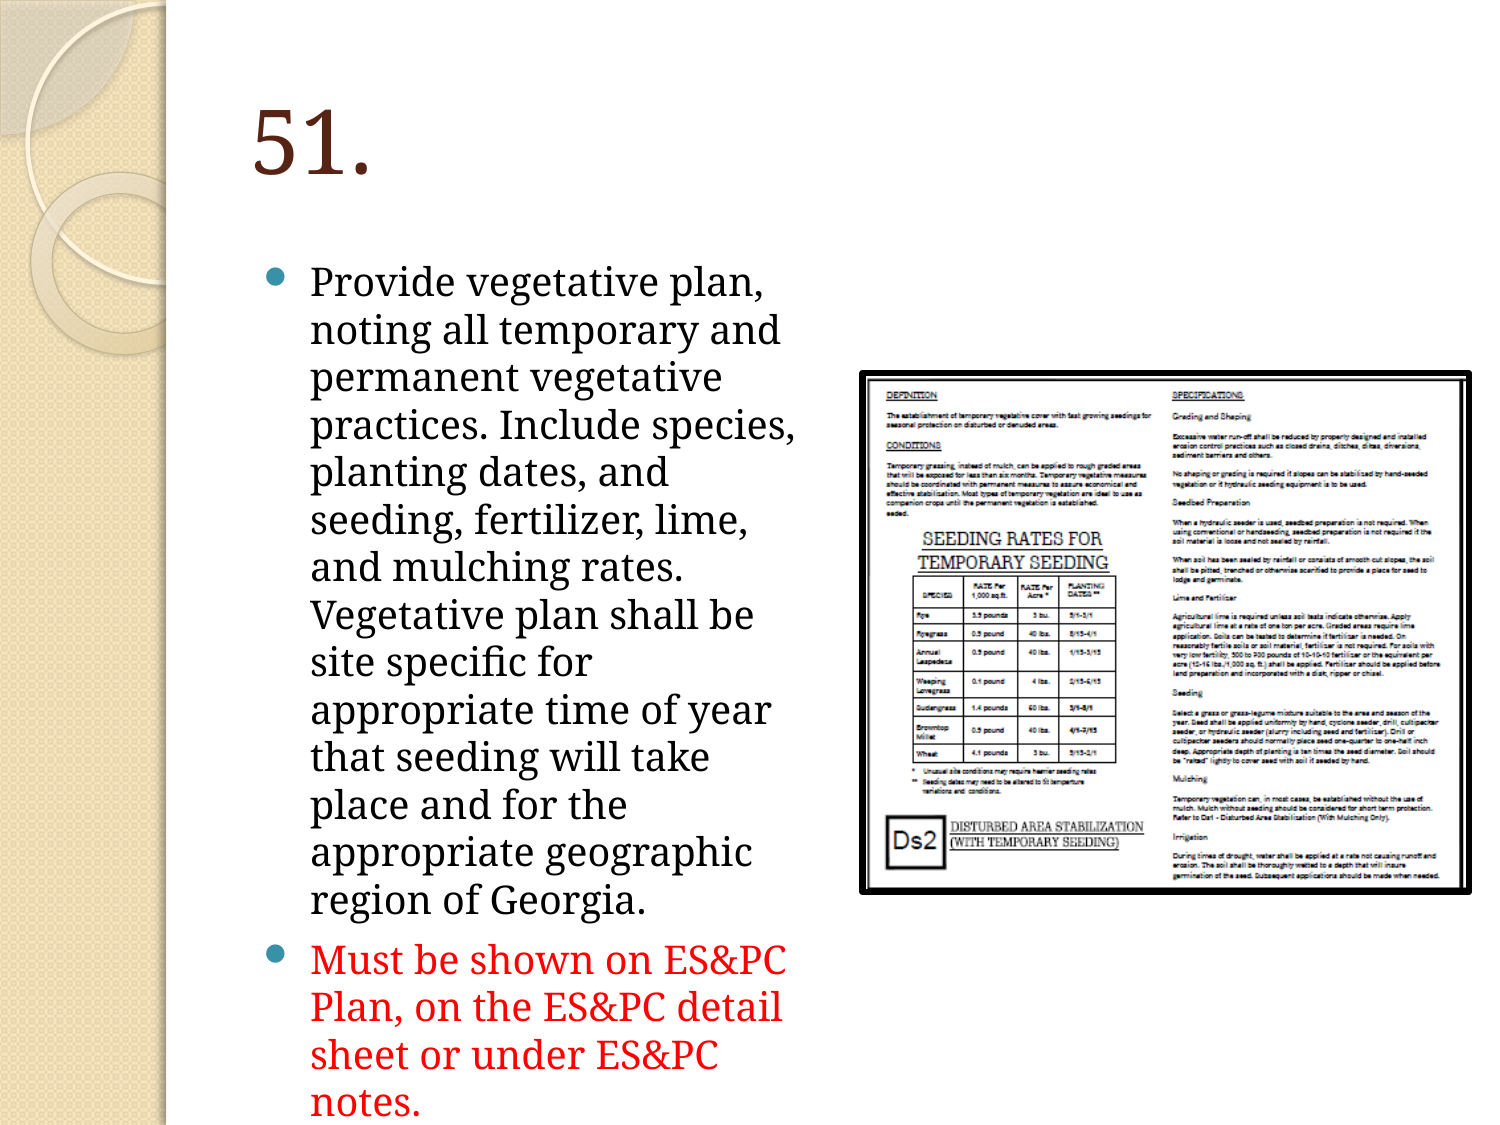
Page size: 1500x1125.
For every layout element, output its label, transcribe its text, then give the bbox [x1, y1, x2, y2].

title 51. [235, 45, 1466, 233]
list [865, 375, 1466, 890]
list Provide vegetative plan, noting all temporary and permanent vegetative practices. Include species, planting dates, and seeding, fertilizer, lime, and mulching rates. Vegetative plan shall be site specific for appropriate time of year that seeding will take place and for the appropriate geographic region of Georgia. Must be shown on ES&PC Plan, on the ES&PC detail sheet or under ES&PC notes. [235, 249, 836, 1015]
